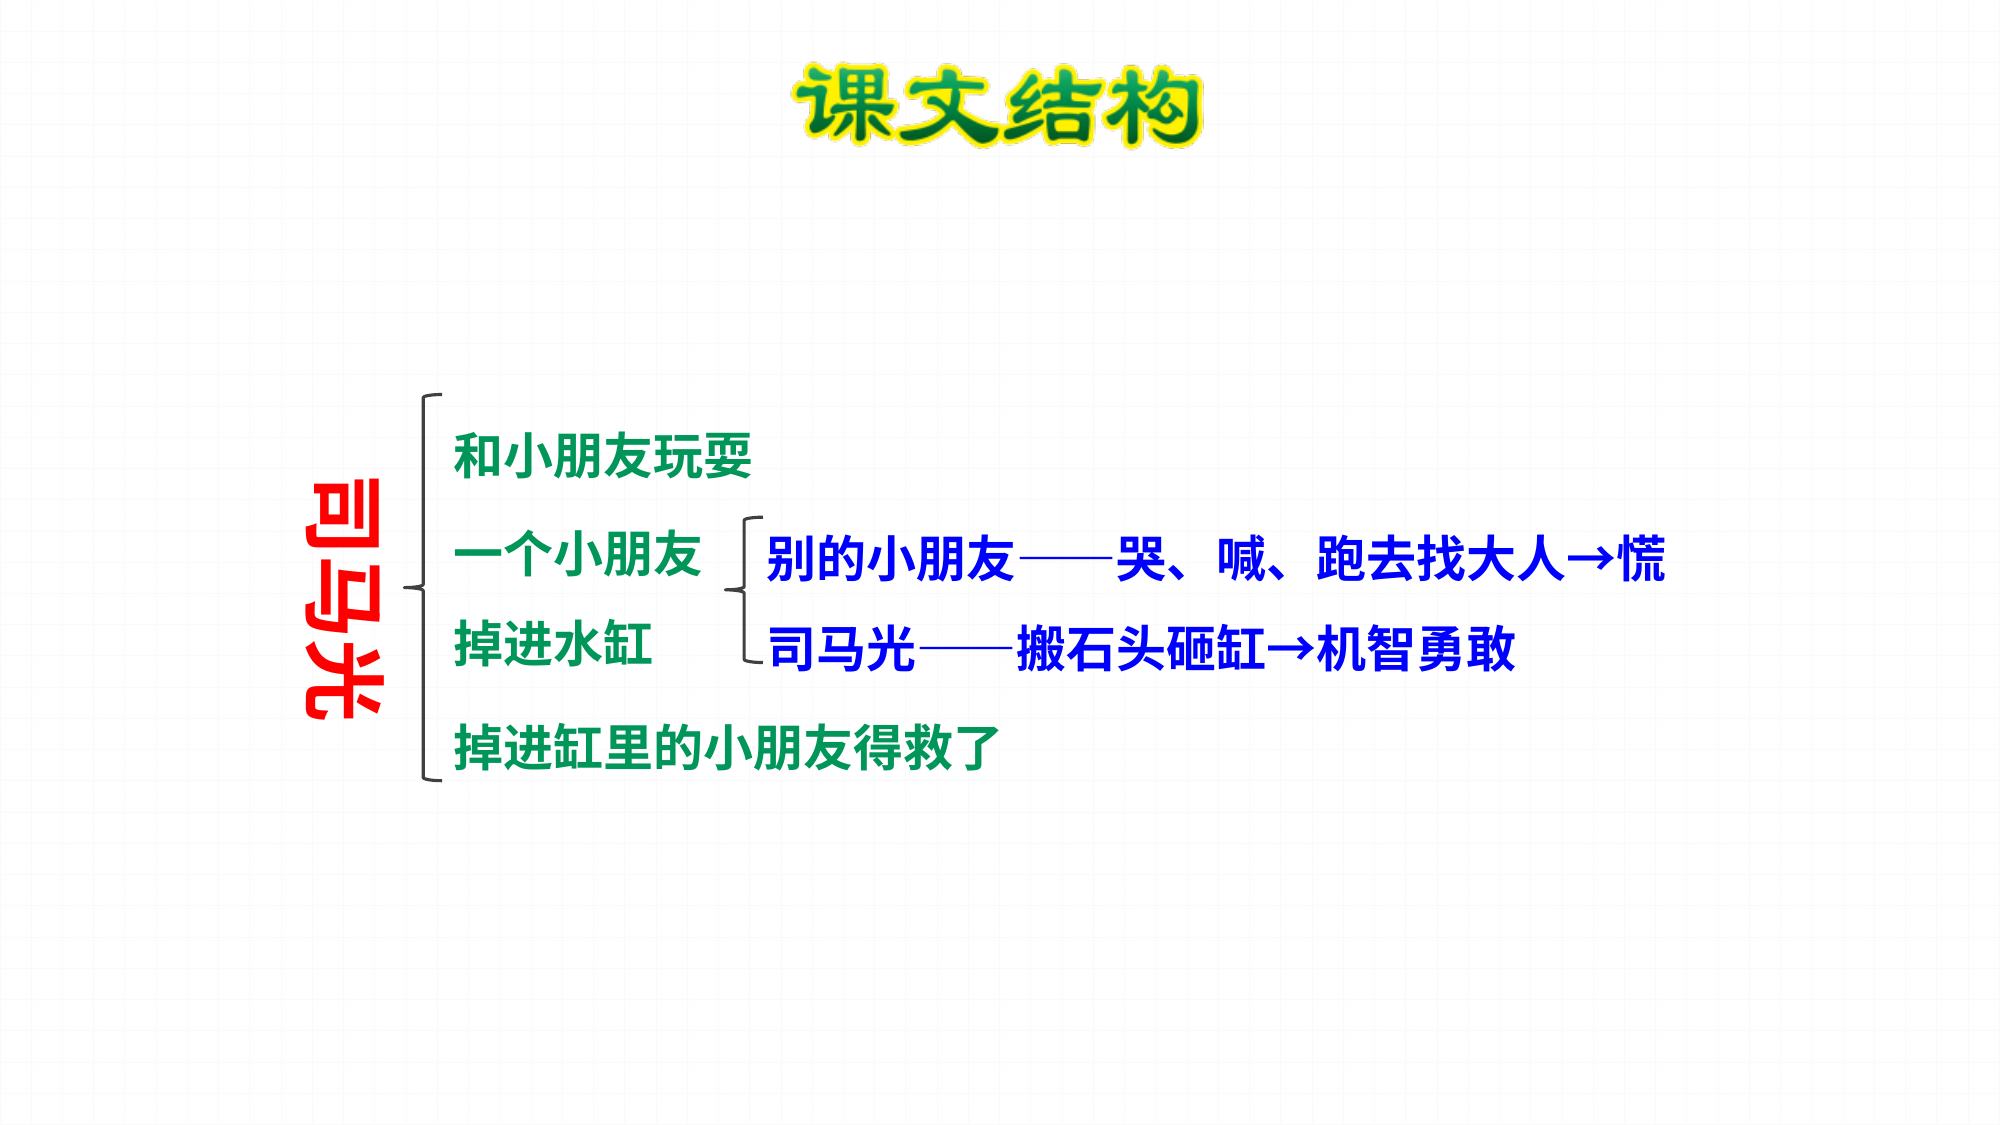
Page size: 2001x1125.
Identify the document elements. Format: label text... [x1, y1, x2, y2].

text_box 掉进缸里的小朋友得救了 [439, 679, 1231, 784]
picture [788, 56, 1214, 156]
text_box 和小朋友玩耍 [439, 387, 815, 493]
text_box 一个小朋友掉进水缸 [439, 485, 737, 681]
text_box [402, 392, 443, 783]
text_box 司马光 [273, 458, 405, 722]
text_box [737, 515, 764, 665]
text_box 别的小朋友——哭、喊、跑去找大人→慌 司马光——搬石头砸缸→机智勇敢 [751, 489, 1699, 685]
